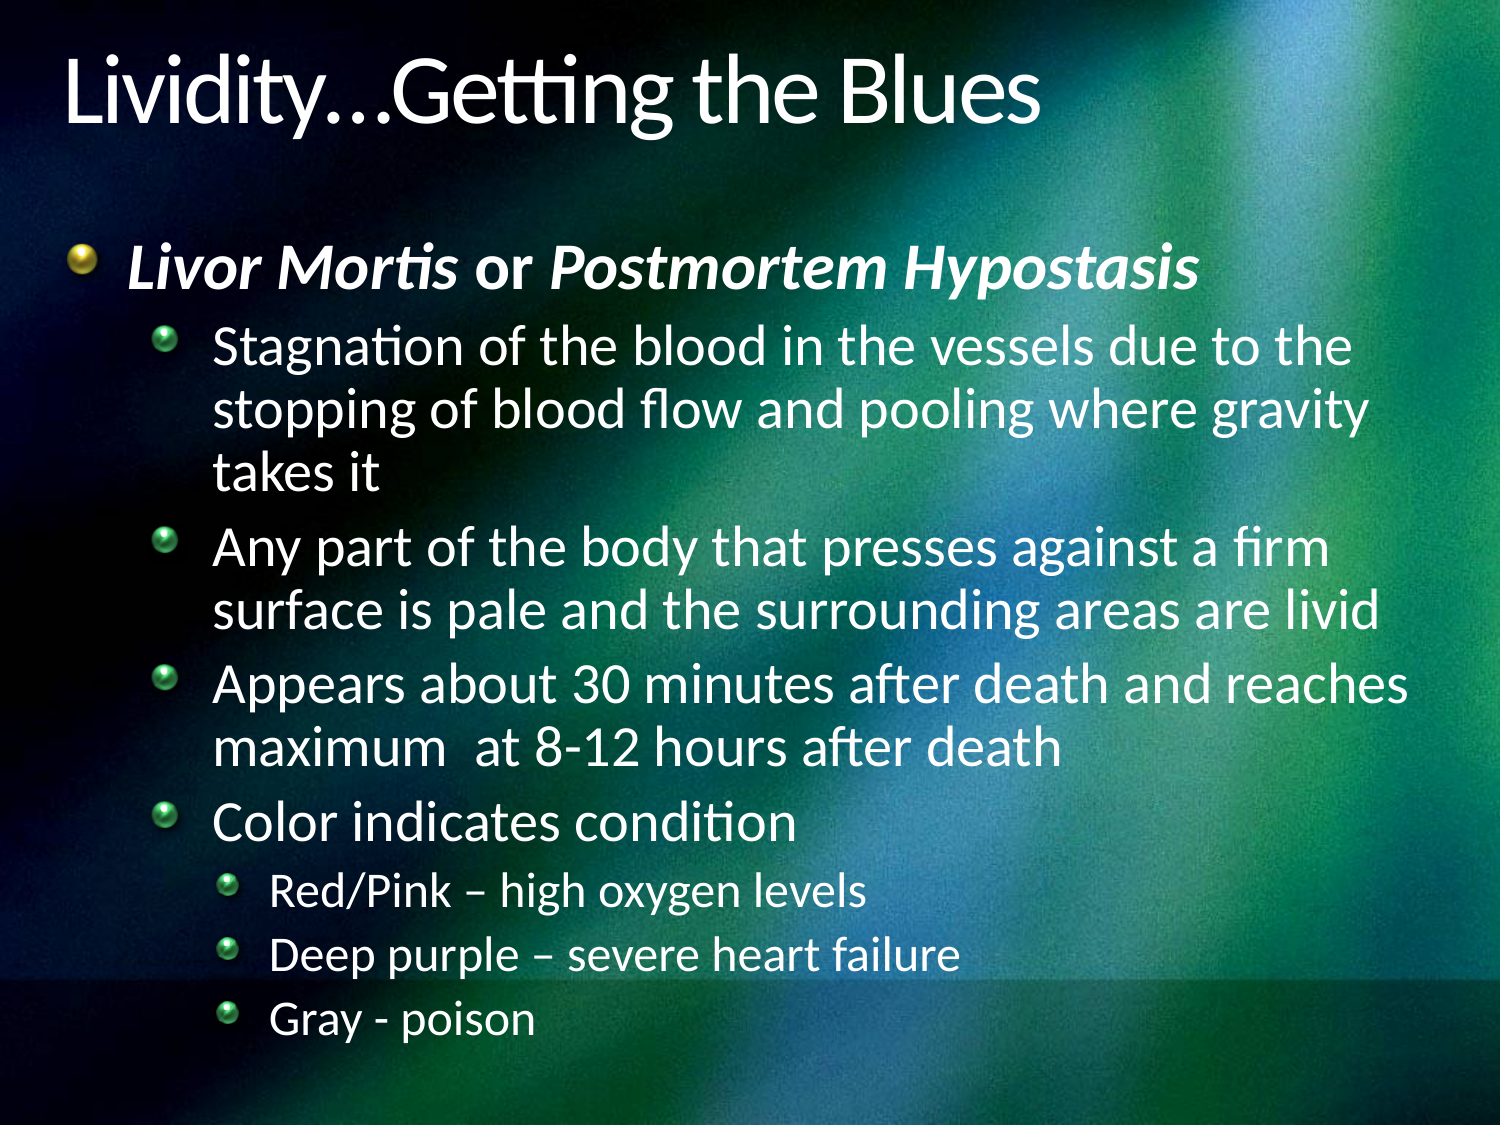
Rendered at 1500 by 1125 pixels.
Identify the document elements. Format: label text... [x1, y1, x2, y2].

list Livor Mortis or Postmortem Hypostasis Stagnation of the blood in the vessels due to the stopping of blood flow and pooling where gravity takes it Any part of the body that presses against a firm surface is pale and the surrounding areas are livid Appears about 30 minutes after death and reaches maximum at 8-12 hours after death Color indicates condition Red/Pink – high oxygen levels Deep purple – severe heart failure Gray - poison [62, 231, 1438, 1070]
picture [0, 0, 1500, 1125]
title Lividity…Getting the Blues [62, 37, 1438, 147]
